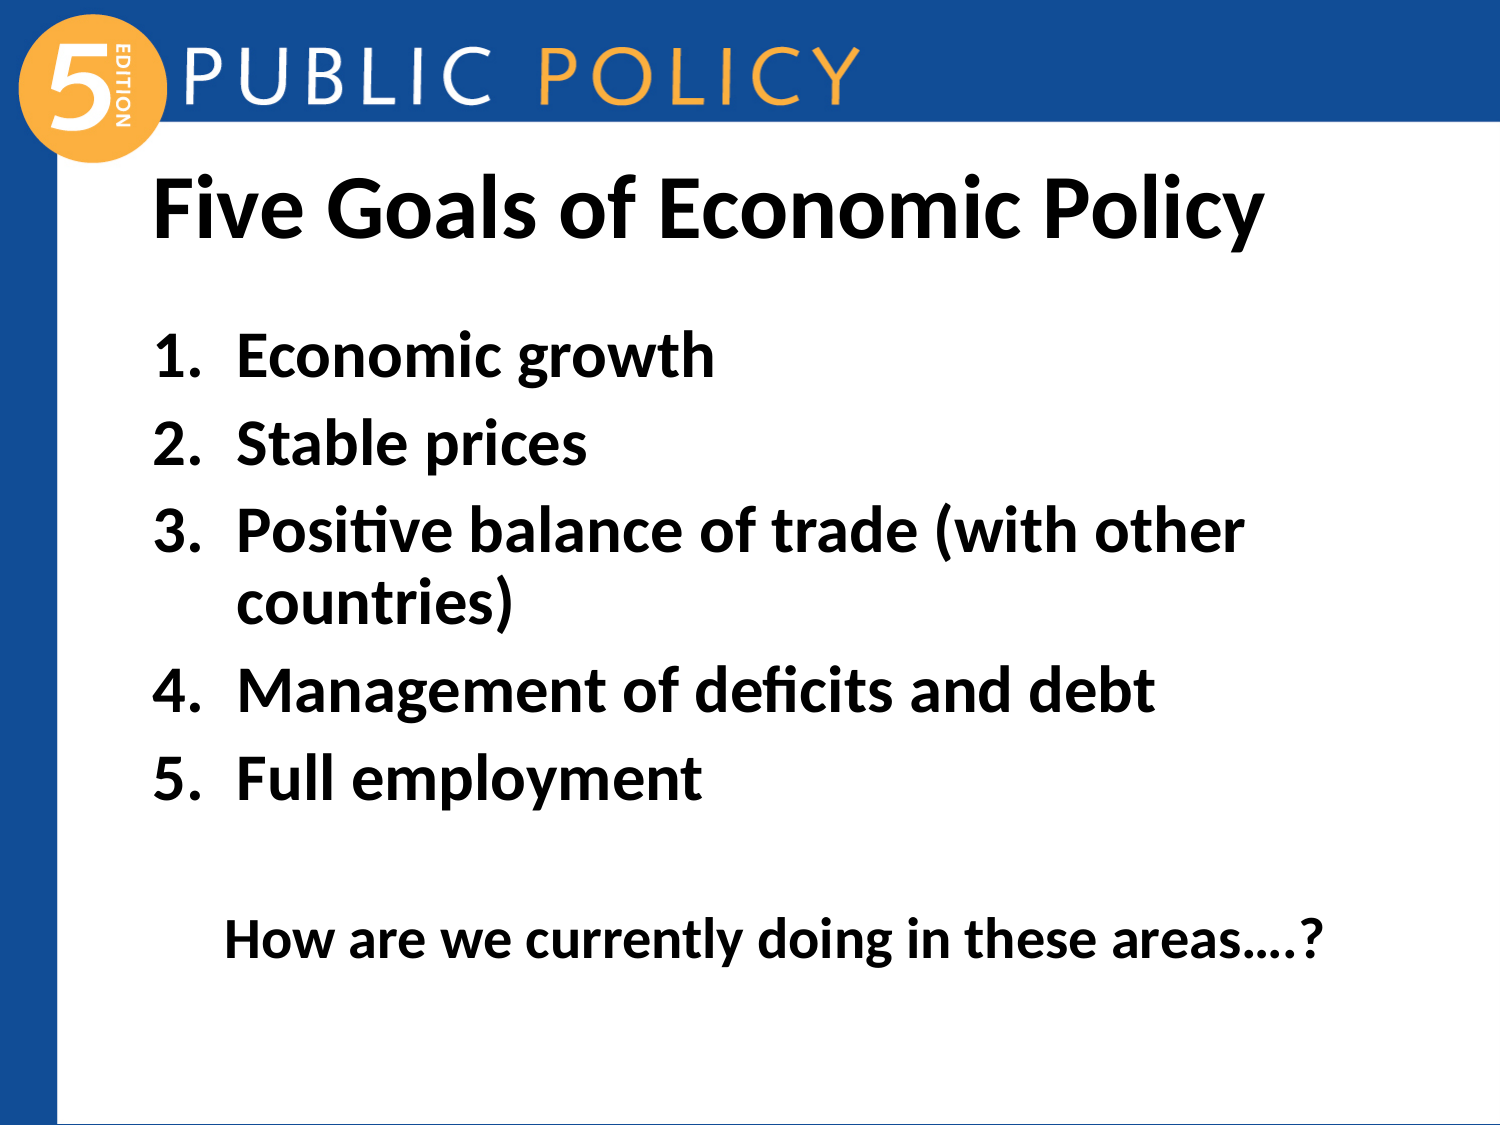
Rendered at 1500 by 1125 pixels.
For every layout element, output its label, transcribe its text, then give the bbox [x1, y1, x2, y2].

picture [0, 0, 1500, 1125]
list Economic growth Stable prices Positive balance of trade (with other countries) Management of deficits and debt Full employment How are we currently doing in these areas….? [137, 312, 1413, 1044]
title Five Goals of Economic Policy [137, 99, 1432, 318]
